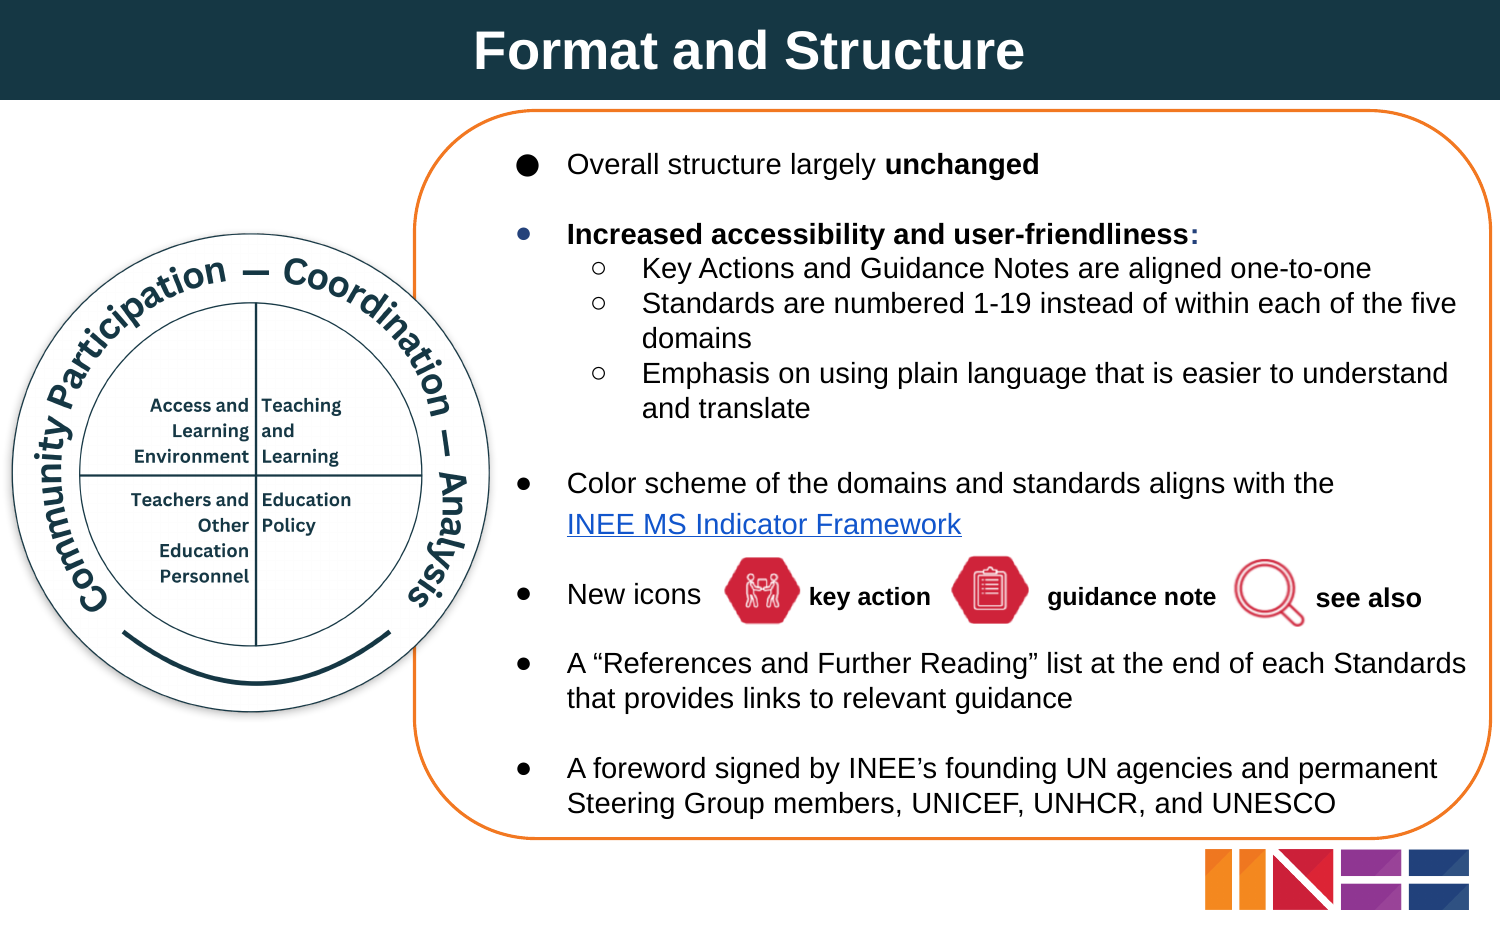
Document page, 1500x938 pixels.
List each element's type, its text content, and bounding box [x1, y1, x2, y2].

text_box Overall structure largely unchanged Increased accessibility and user-friendliness: Key Actions and Guidance Notes are aligned one-to-one Standards are numbered 1-19 instead of within each of the five domains Emphasis on using plain language that is easier to understand and translate Color scheme of the domains and standards aligns with the INEE MS Indicator Framework New icons A “References and Further Reading” list at the end of each Standards that provides links to relevant guidance A foreword signed by INEE’s founding UN agencies and permanent Steering Group members, UNICEF, UNHCR, and UNESCO [476, 129, 1500, 830]
text_box key action [814, 565, 939, 622]
text_box see also [1316, 565, 1466, 622]
text_box [415, 110, 1434, 221]
picture [944, 548, 1033, 632]
picture [720, 545, 809, 635]
text_box [415, 733, 476, 823]
picture [1222, 554, 1311, 632]
text_box [491, 830, 1415, 839]
picture [1205, 849, 1469, 910]
text_box guidance note [1038, 565, 1217, 628]
picture [0, 225, 498, 724]
title Format and Structure [0, 96, 1500, 100]
title Format and Structure [0, 0, 1500, 96]
